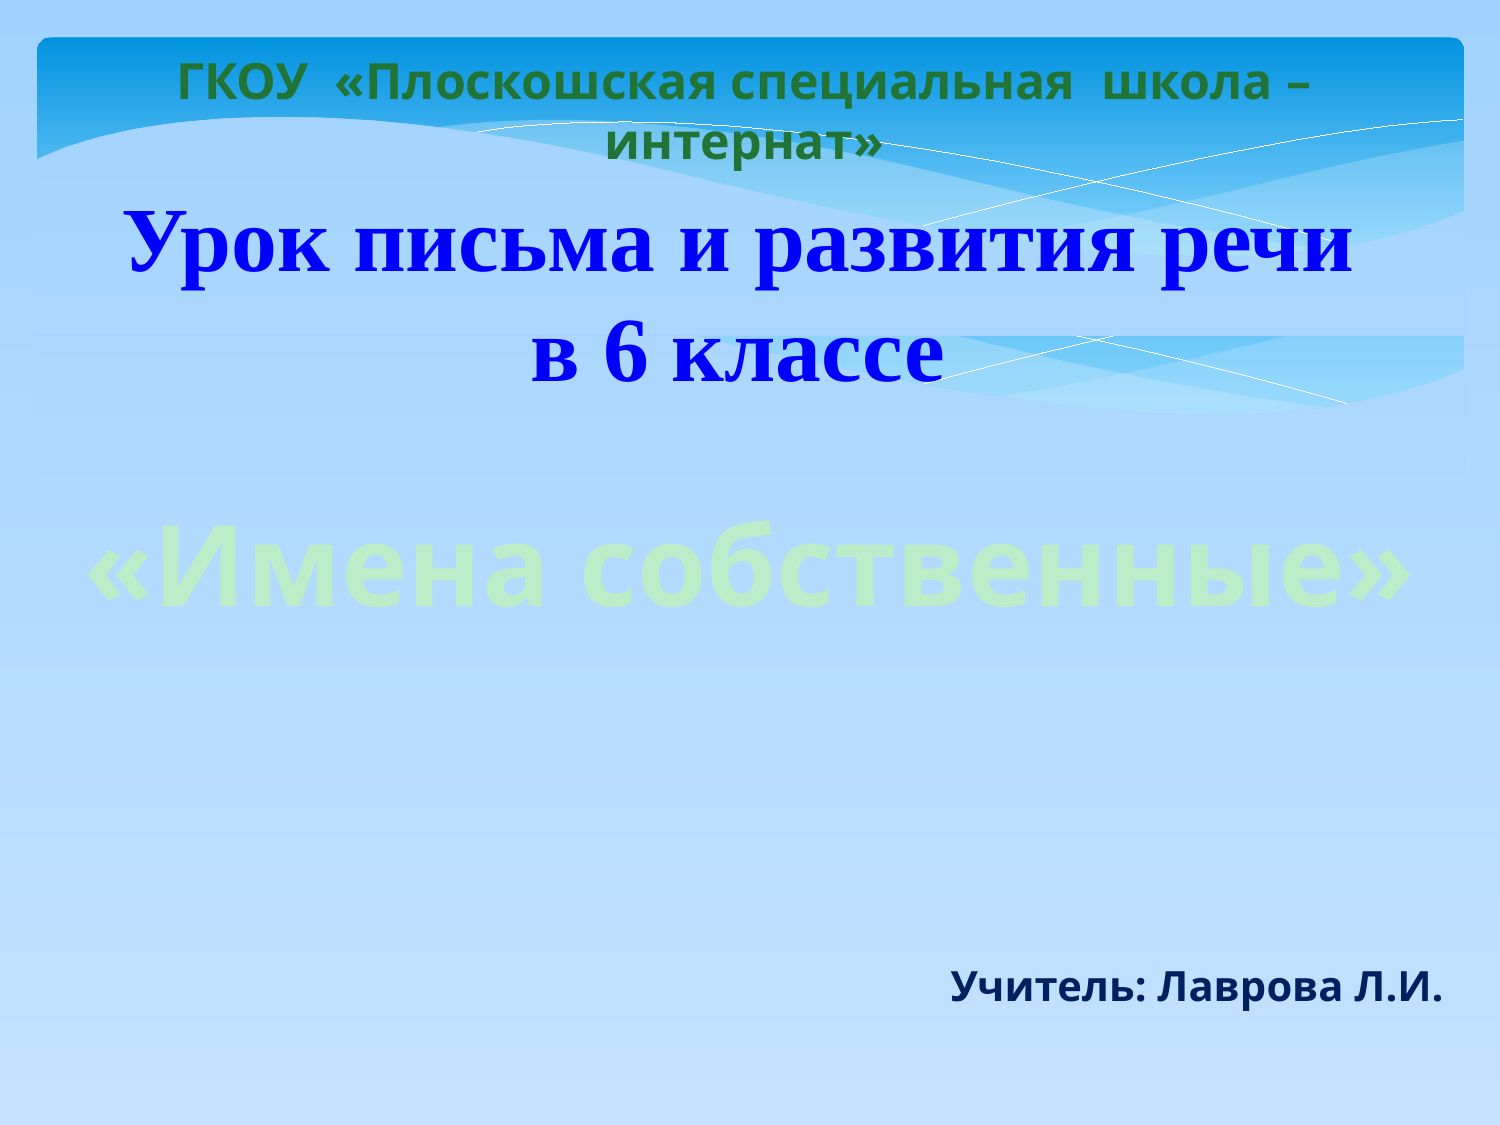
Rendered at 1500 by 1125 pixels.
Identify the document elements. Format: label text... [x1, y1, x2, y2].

text_box Урок письма и развития речи в 6 классе [76, 172, 1400, 408]
text_box ГКОУ «Плоскошская специальная школа – интернат» [53, 42, 1436, 178]
text_box «Имена собственные» [69, 486, 1431, 637]
text_box Учитель: Лаврова Л.И. [844, 952, 1459, 1018]
